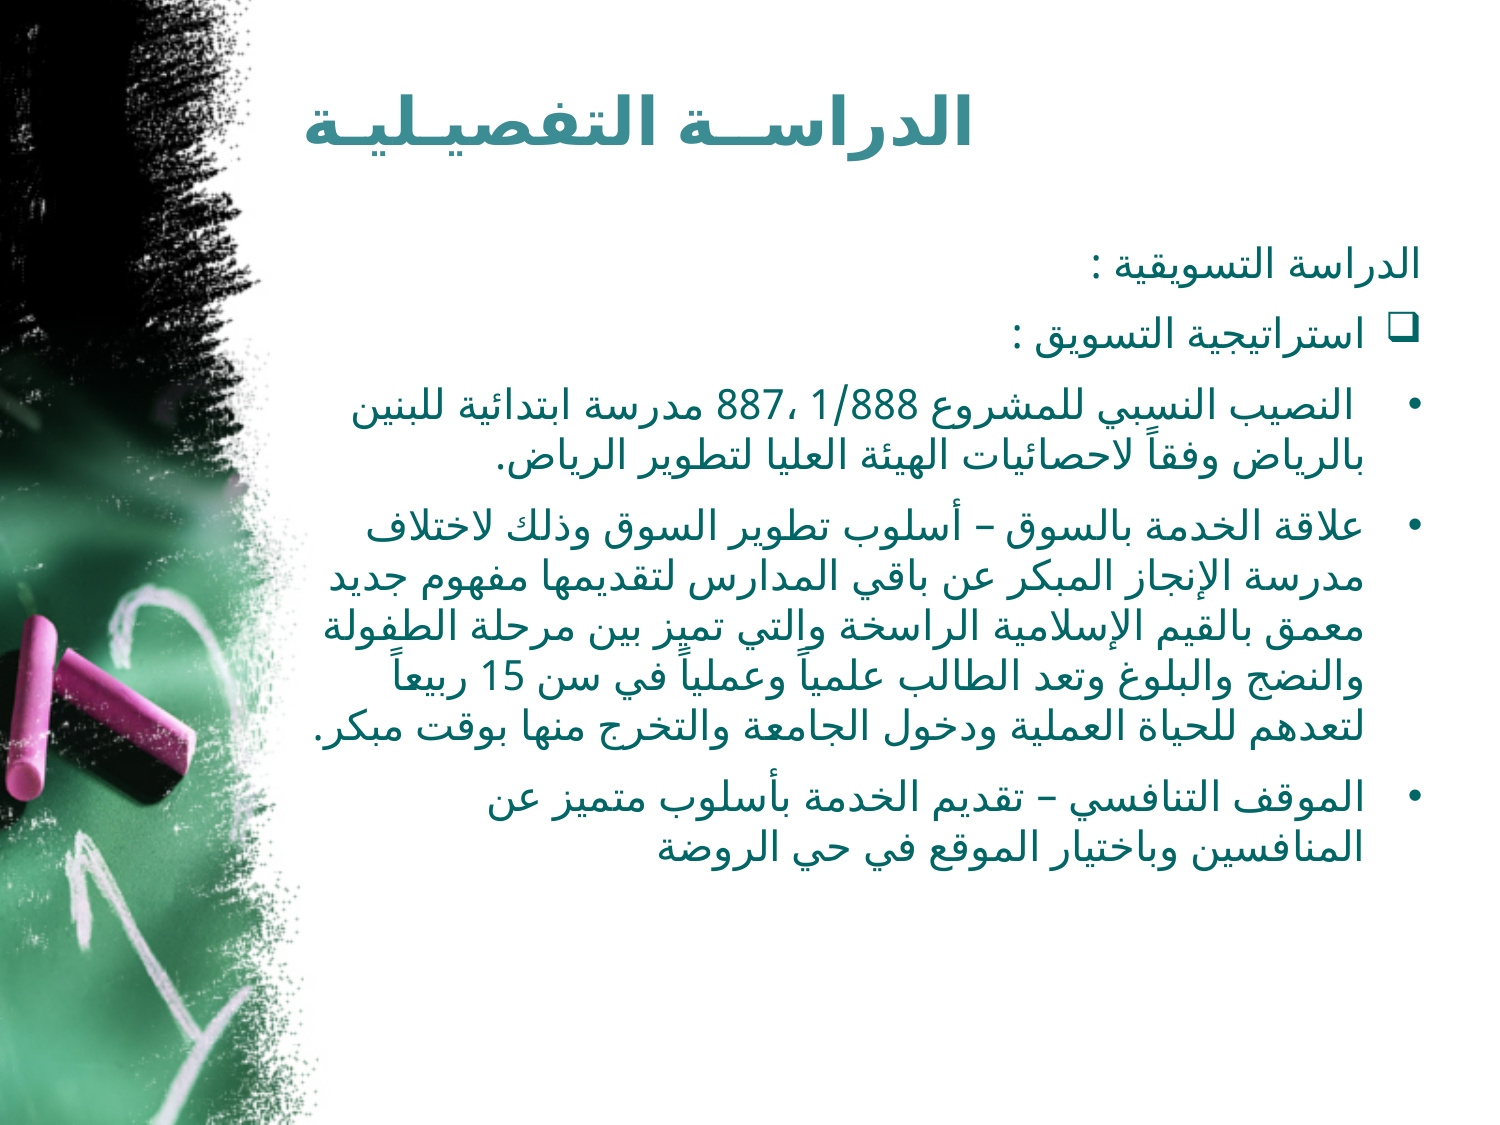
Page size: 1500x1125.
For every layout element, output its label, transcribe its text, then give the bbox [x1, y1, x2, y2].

picture [0, 0, 1500, 1125]
list الدراسة التسويقية : استراتيجية التسويق : النصيب النسبي للمشروع 1/888 ،887 مدرسة ابتدائية للبنين بالرياض وفقاً لاحصائيات الهيئة العليا لتطوير الرياض. علاقة الخدمة بالسوق – أسلوب تطوير السوق وذلك لاختلاف مدرسة الإنجاز المبكر عن باقي المدارس لتقديمها مفهوم جديد معمق بالقيم الإسلامية الراسخة والتي تميز بين مرحلة الطفولة والنضج والبلوغ وتعد الطالب علمياً وعملياً في سن 15 ربيعاً لتعدهم للحياة العملية ودخول الجامعة والتخرج منها بوقت مبكر. الموقف التنافسي – تقديم الخدمة بأسلوب متميز عن المنافسين وباختيار الموقع في حي الروضة [287, 228, 1438, 979]
title الدراســة التفصيـليـة [287, 50, 1438, 188]
